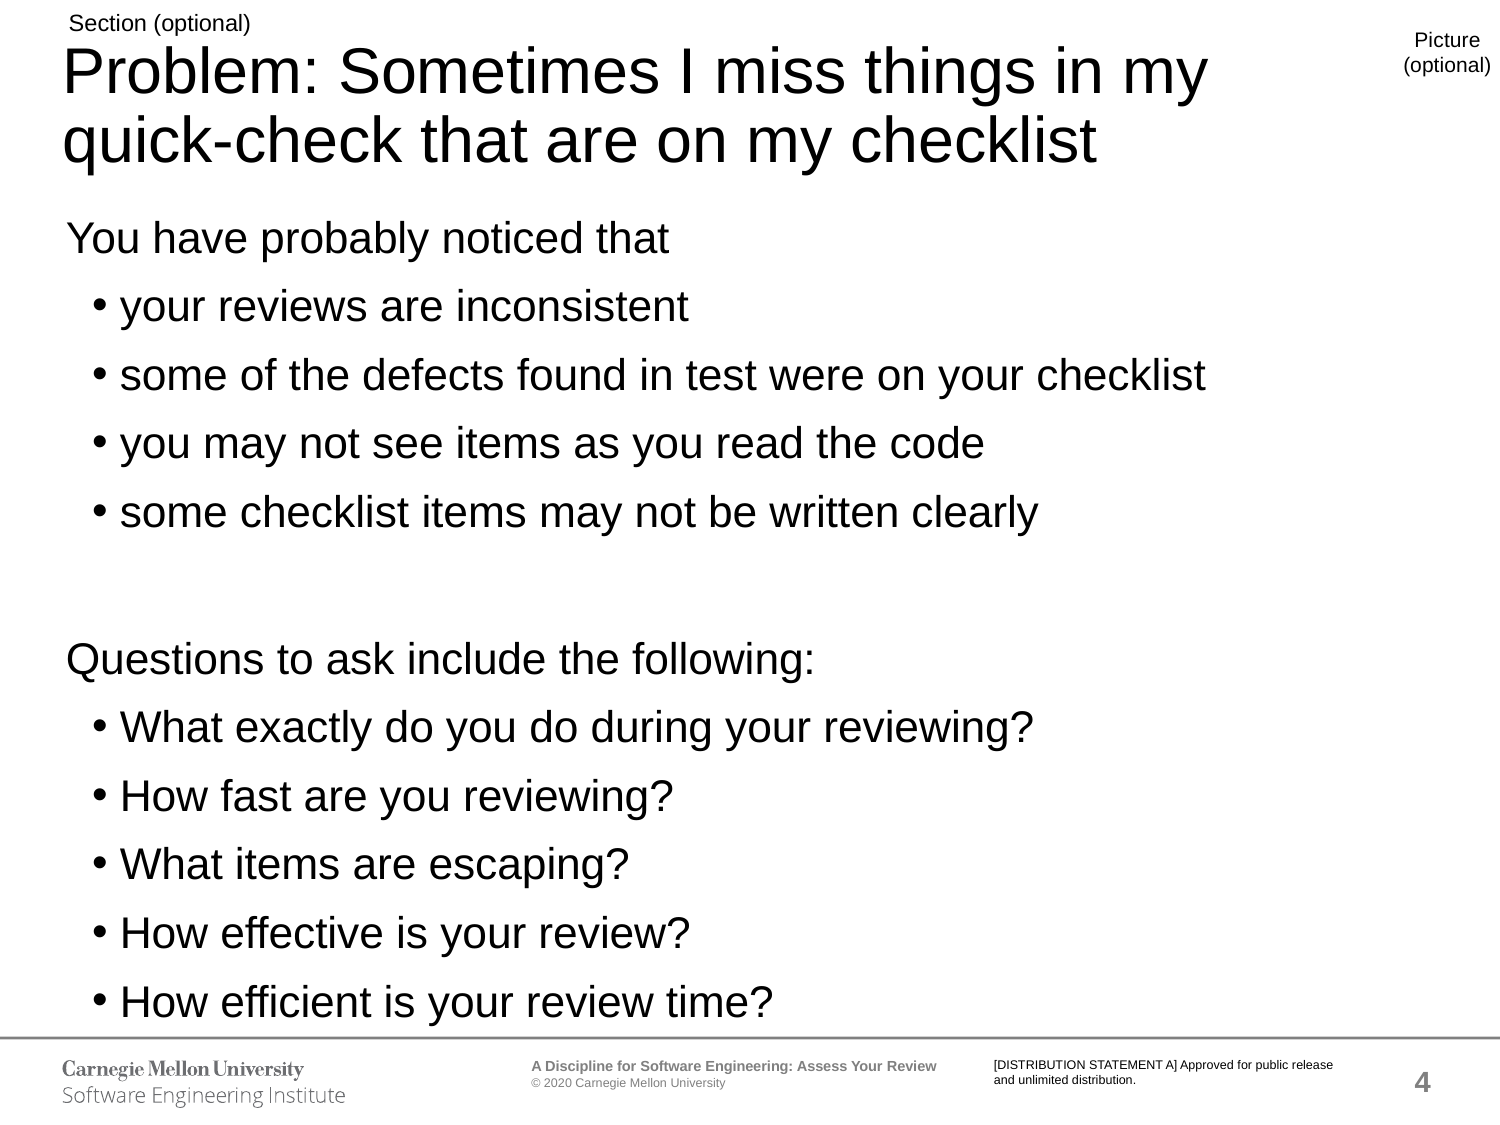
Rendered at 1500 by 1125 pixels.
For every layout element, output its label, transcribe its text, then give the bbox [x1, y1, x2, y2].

list You have probably noticed that your reviews are inconsistent some of the defects found in test were on your checklist you may not see items as you read the code some checklist items may not be written clearly Questions to ask include the following: What exactly do you do during your reviewing? How fast are you reviewing? What items are escaping? How effective is your review? How efficient is your review time? [65, 208, 1431, 1032]
title Problem: Sometimes I miss things in my quick-check that are on my checklist [62, 37, 1338, 182]
